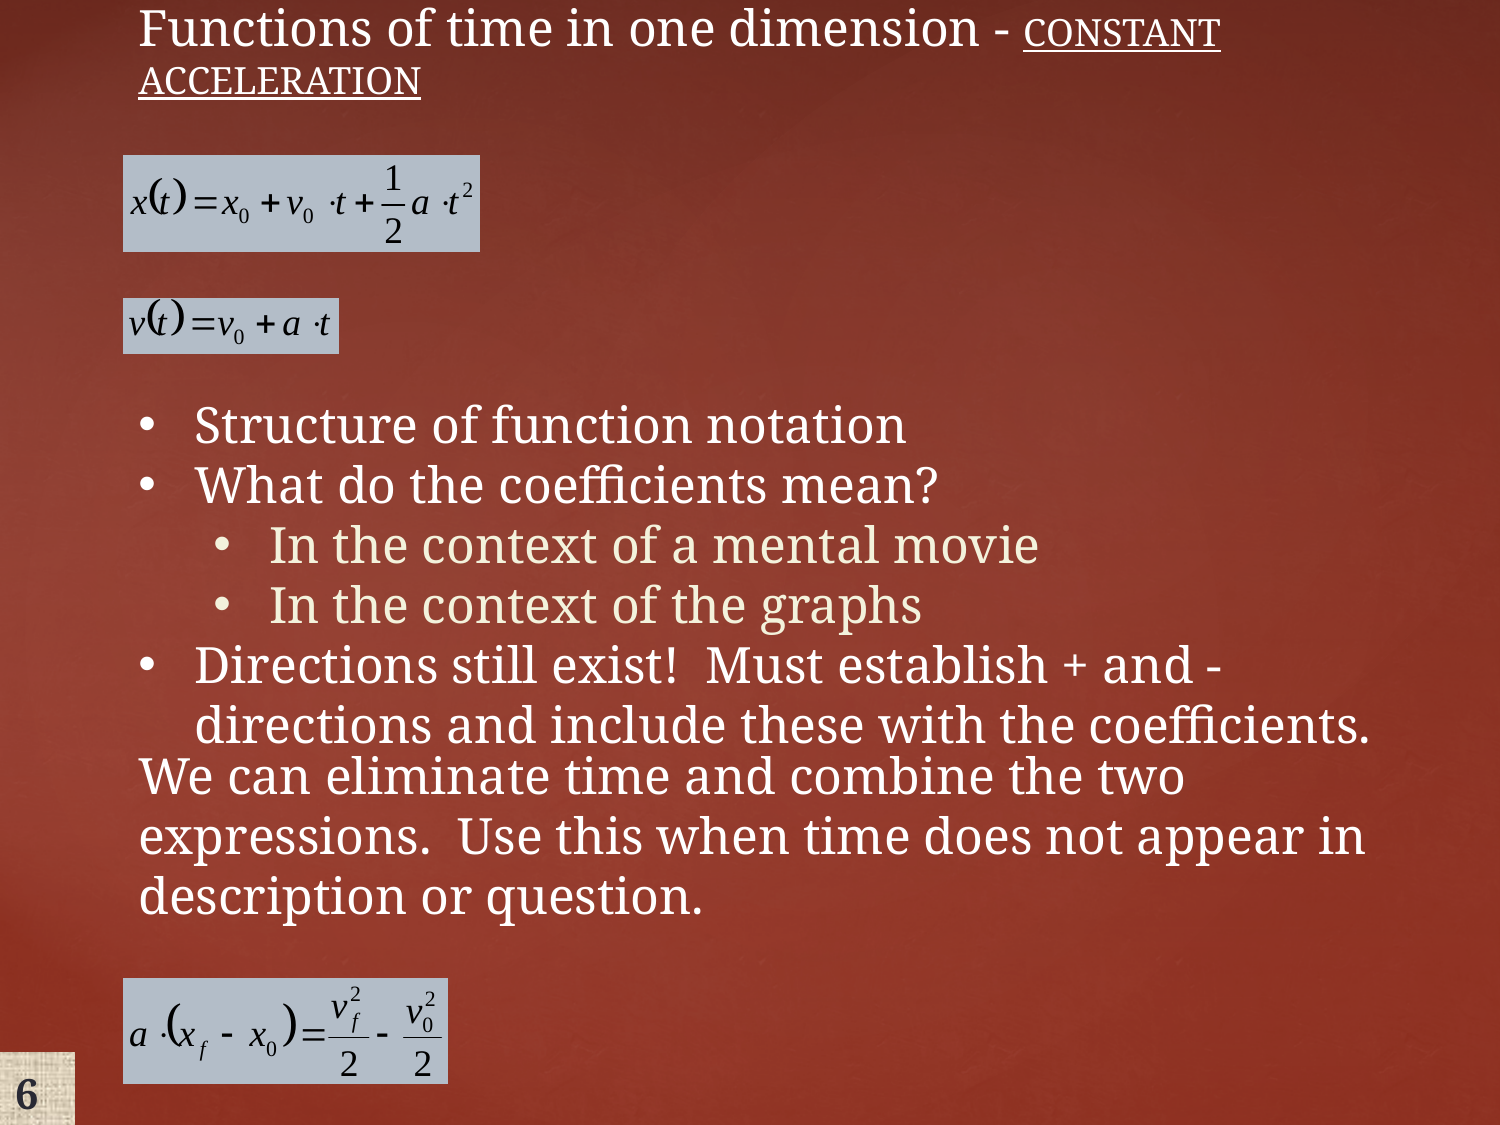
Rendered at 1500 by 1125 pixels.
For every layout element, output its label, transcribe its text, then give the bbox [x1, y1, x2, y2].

text_box Structure of function notation What do the coefficients mean? In the context of a mental movie In the context of the graphs Directions still exist! Must establish + and - directions and include these with the coefficients. [123, 400, 1399, 761]
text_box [122, 154, 481, 253]
text_box 6 [0, 1052, 75, 1125]
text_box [122, 297, 340, 355]
text_box We can eliminate time and combine the two expressions. Use this when time does not appear in description or question. [123, 807, 1399, 933]
text_box Functions of time in one dimension - CONSTANT ACCELERATION [123, 53, 1399, 110]
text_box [122, 977, 449, 1085]
